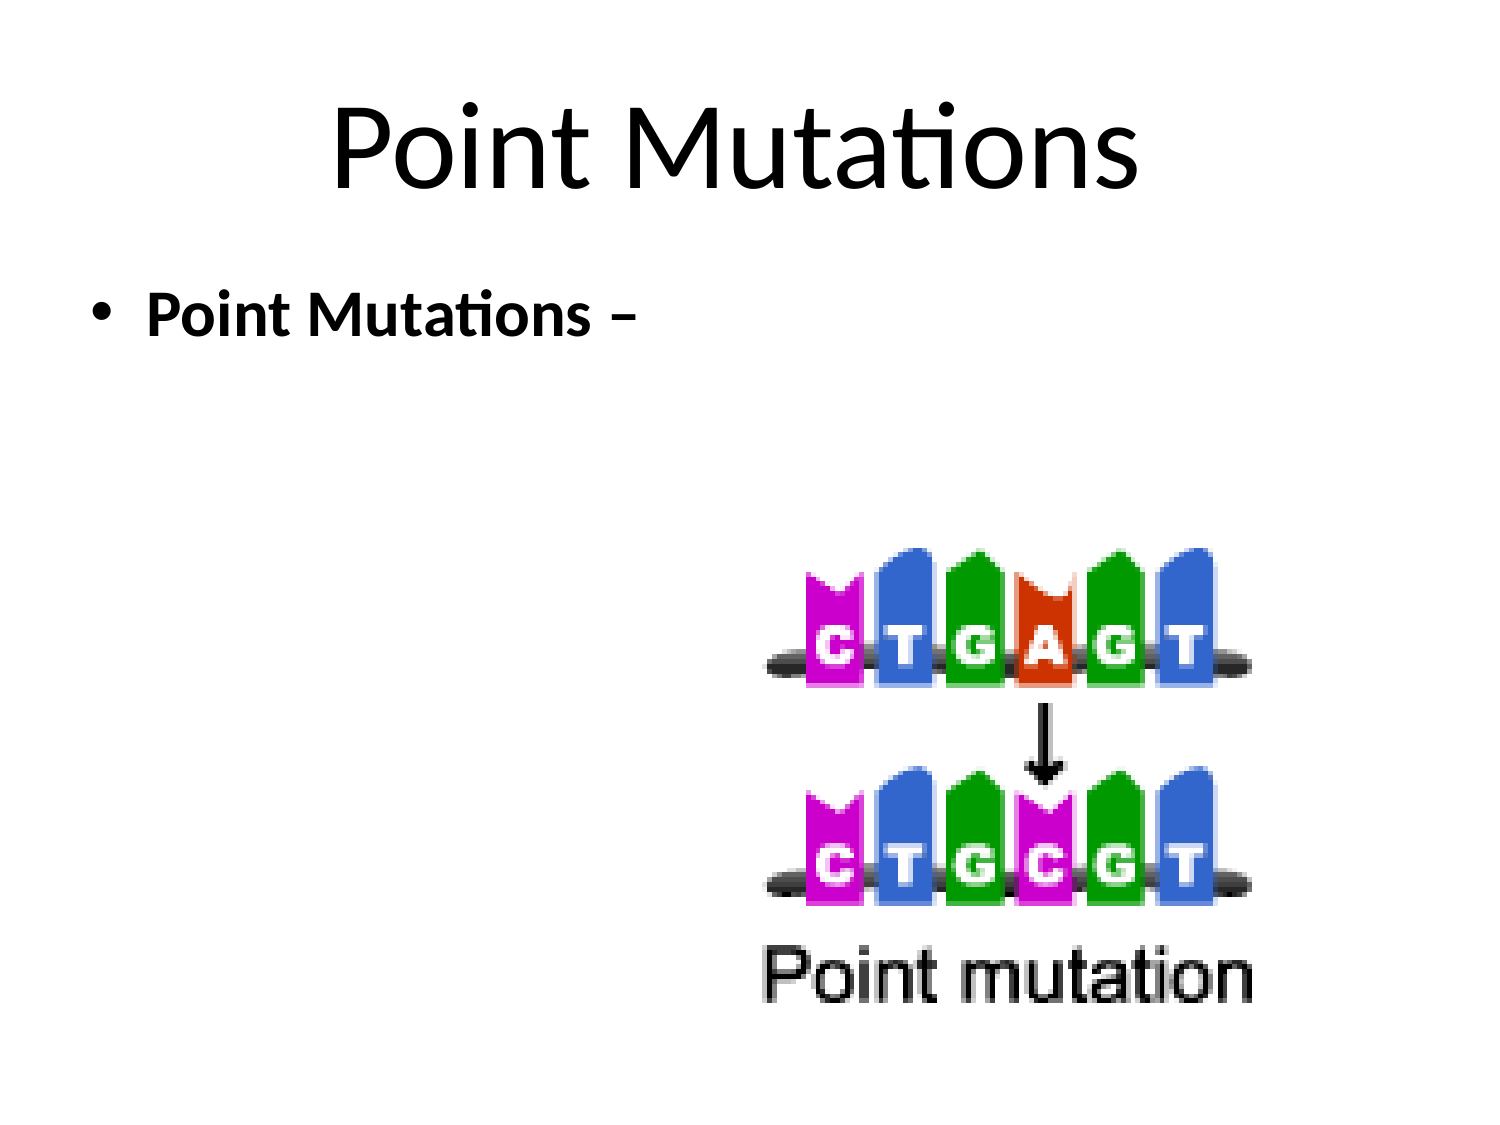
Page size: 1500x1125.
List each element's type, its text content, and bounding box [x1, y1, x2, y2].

title Point Mutations [75, 45, 1425, 233]
list Point Mutations – [75, 262, 1425, 789]
picture [758, 548, 1258, 1028]
